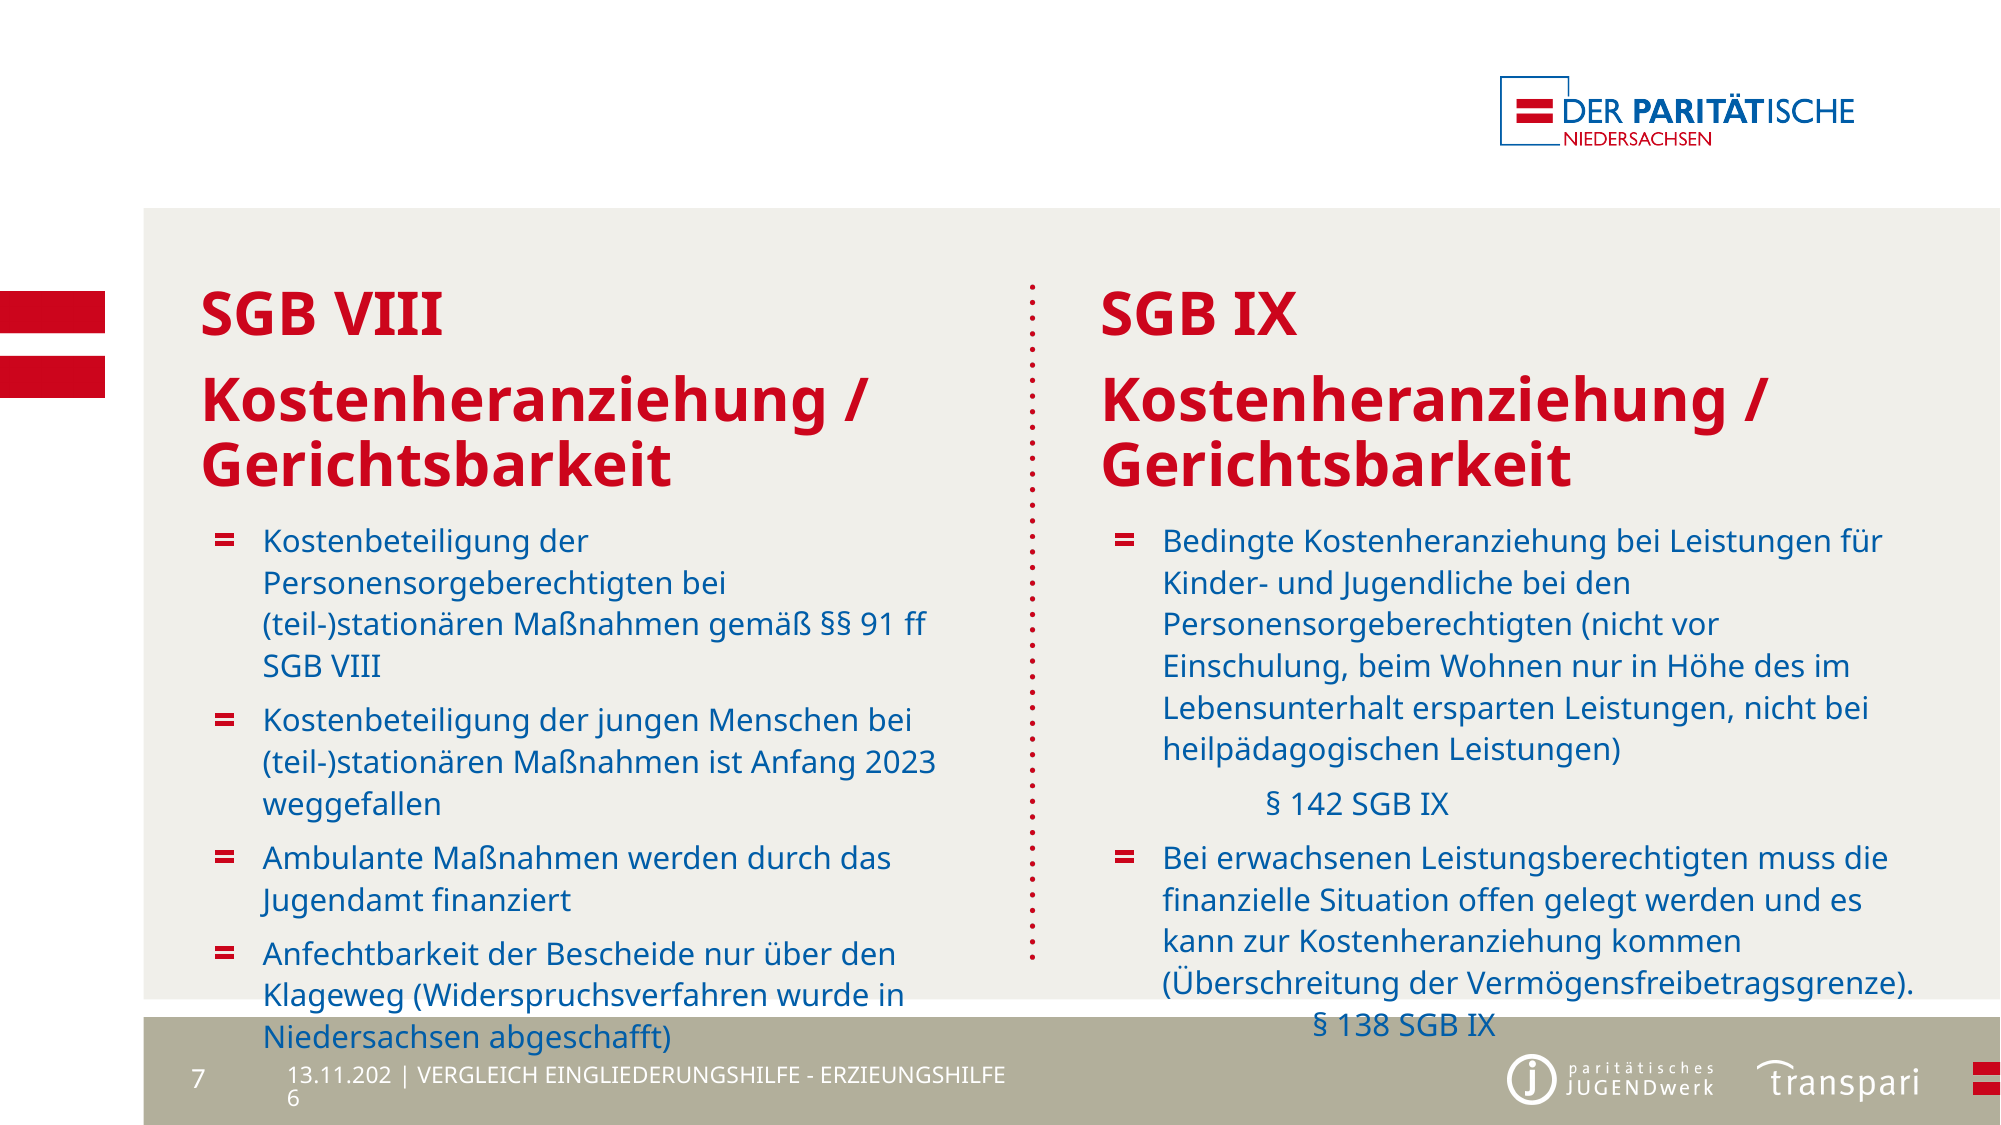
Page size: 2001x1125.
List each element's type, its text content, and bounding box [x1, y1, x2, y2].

picture [1115, 533, 1130, 546]
picture [215, 533, 231, 546]
picture [0, 291, 105, 398]
picture [1507, 1054, 1713, 1105]
picture [1115, 850, 1130, 863]
picture [215, 946, 231, 959]
text_box SGB IX Kostenheranziehung / Gerichtsbarkeit [1100, 283, 1852, 332]
list Bedingte Kostenheranziehung bei Leistungen für Kinder- und Jugendliche bei den Personensorgeberechtigten (nicht vor Einschulung, beim Wohnen nur in Höhe des im Lebensunterhalt ersparten Leistungen, nicht bei heilpädagogischen Leistungen) § 142 SGB IX Bei erwachsenen Leistungsberechtigten muss die finanzielle Situation offen gelegt werden und es kann zur Kostenheranziehung kommen (Überschreitung der Vermögensfreibetragsgrenze). § 138 SGB IX [1091, 462, 1916, 989]
slide_number 7 [190, 1058, 264, 1094]
footer | vergleich eingliederungshilfe - erzieungshilfe [398, 1058, 1486, 1094]
picture [1006, 207, 1058, 1037]
text_box SGB VIII Kostenheranziehung / Gerichtsbarkeit [200, 283, 970, 332]
picture [1757, 1060, 1918, 1102]
picture [1973, 1062, 2001, 1095]
picture [215, 713, 231, 726]
list Kostenbeteiligung der Personensorgeberechtigten bei (teil-)stationären Maßnahmen gemäß §§ 91 ff SGB VIII Kostenbeteiligung der jungen Menschen bei (teil-)stationären Maßnahmen ist Anfang 2023 weggefallen Ambulante Maßnahmen werden durch das Jugendamt finanziert Anfechtbarkeit der Bescheide nur über den Klageweg (Widerspruchsverfahren wurde in Niedersachsen abgeschafft) [192, 462, 977, 989]
picture [215, 850, 231, 863]
picture [1500, 76, 1854, 152]
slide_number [286, 1058, 399, 1095]
